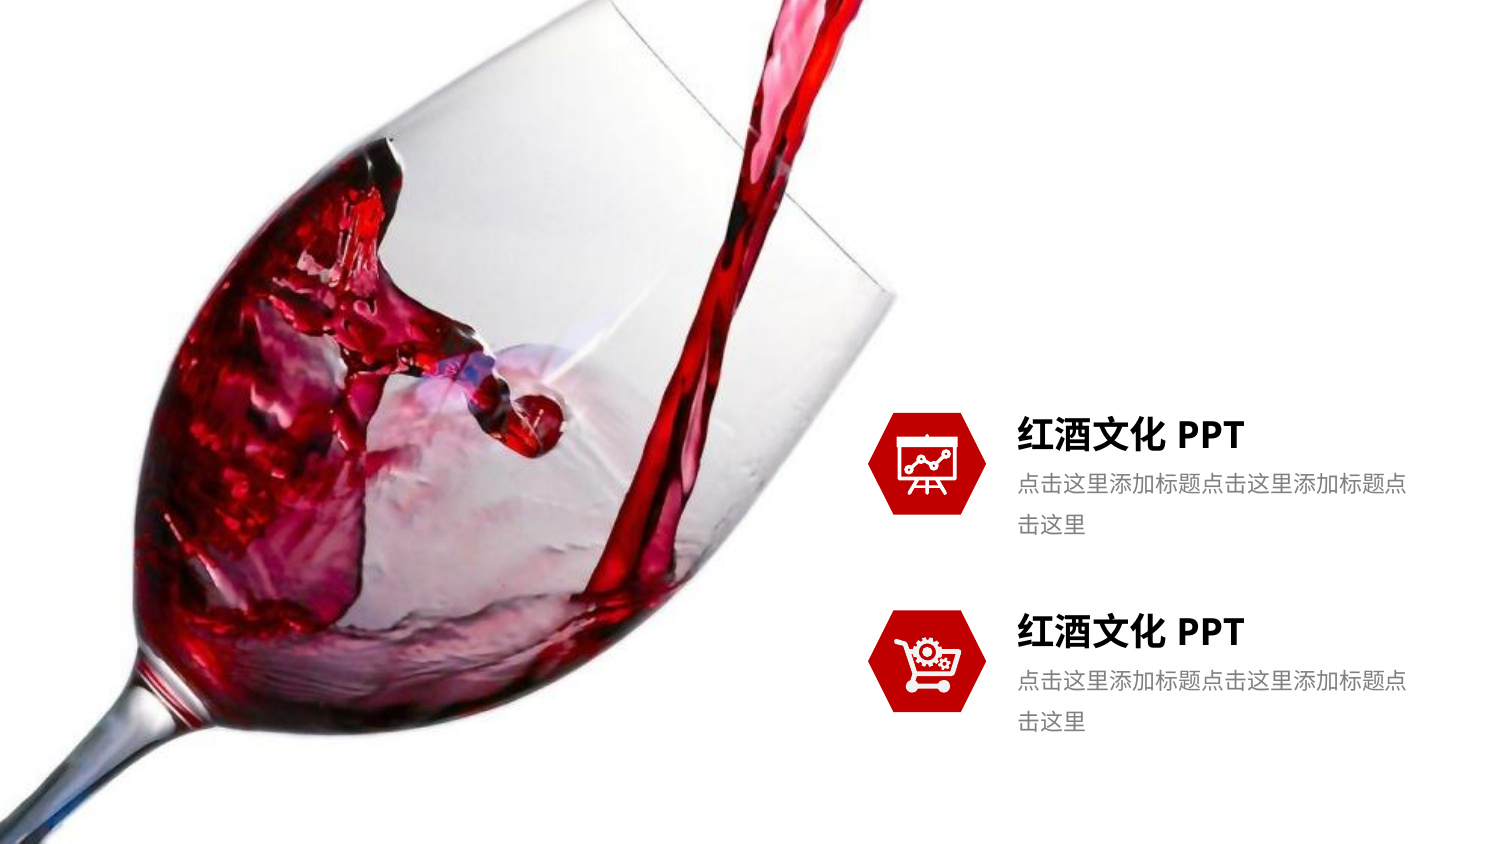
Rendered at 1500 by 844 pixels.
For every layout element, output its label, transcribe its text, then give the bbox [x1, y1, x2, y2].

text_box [896, 433, 958, 496]
text_box 红酒文化PPT 点击这里添加标题点击这里添加标题点击这里 [1334, 384, 1436, 542]
text_box 红酒文化PPT 点击这里添加标题点击这里添加标题点击这里 [1334, 581, 1436, 740]
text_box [893, 636, 962, 693]
picture [0, 0, 1330, 844]
